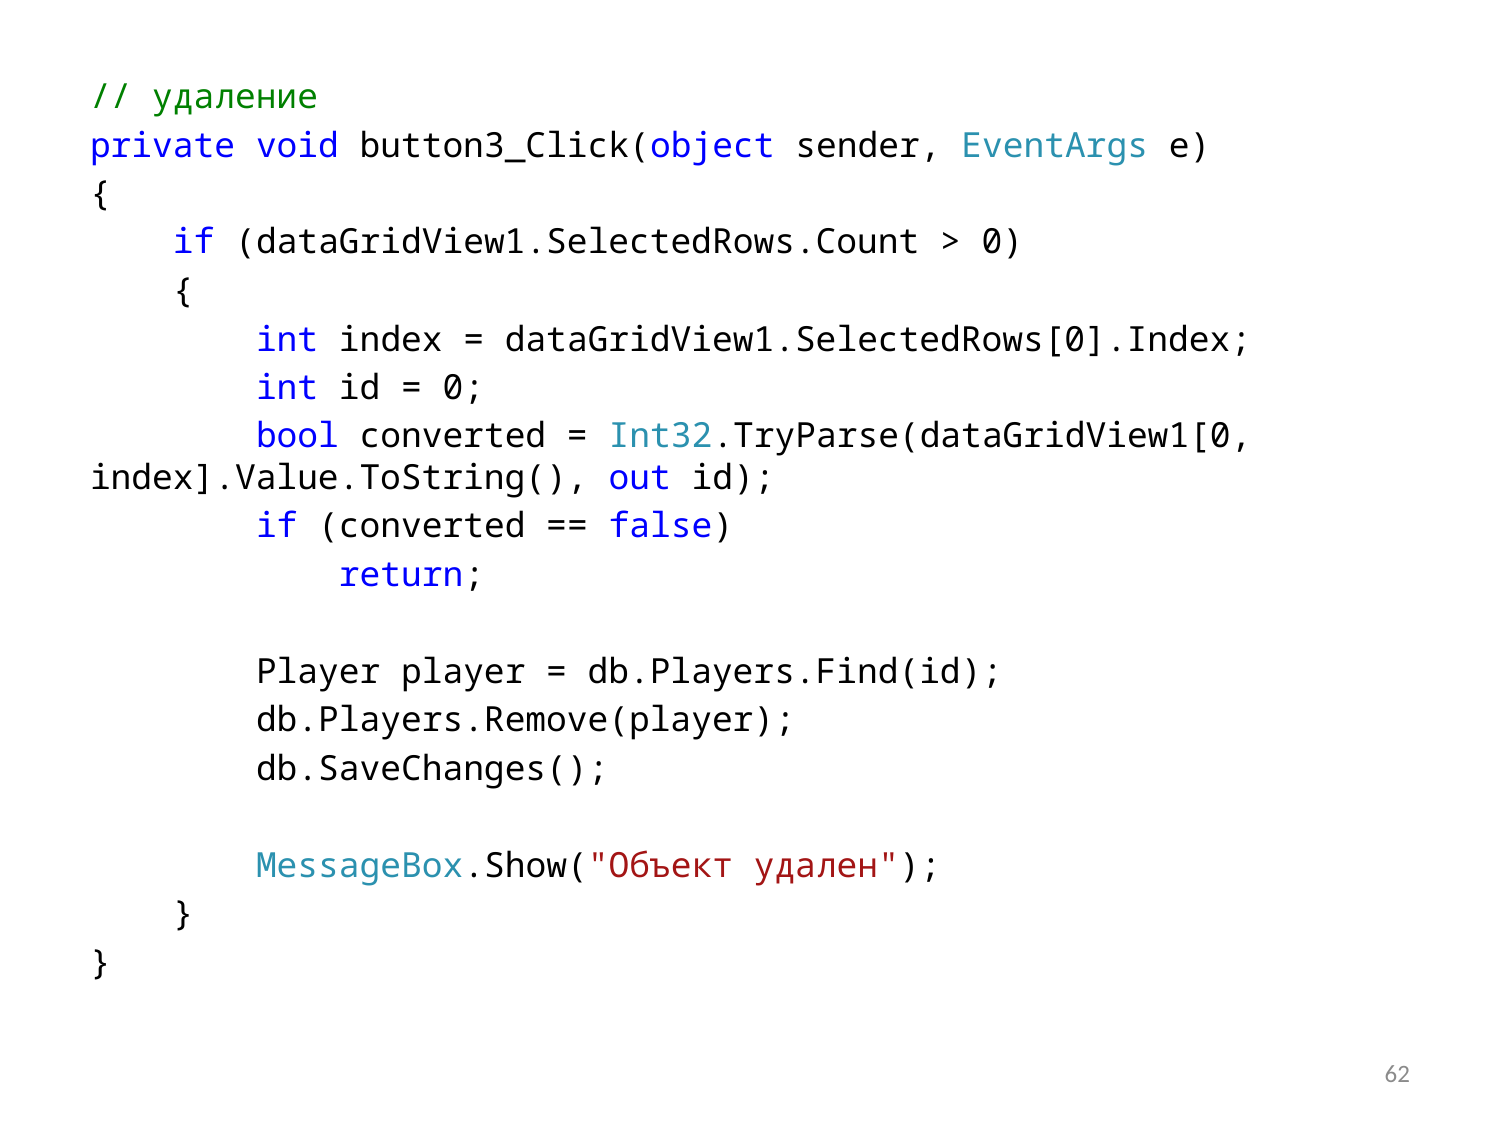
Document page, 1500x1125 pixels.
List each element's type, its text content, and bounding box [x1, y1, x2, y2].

list // удаление private void button3_Click(object sender, EventArgs e) { if (dataGridView1.SelectedRows.Count > 0) { int index = dataGridView1.SelectedRows[0].Index; int id = 0; bool converted = Int32.TryParse(dataGridView1[0, index].Value.ToString(), out id); if (converted == false) return; Player player = db.Players.Find(id); db.Players.Remove(player); db.SaveChanges(); MessageBox.Show("Объект удален"); } } [75, 66, 1425, 1005]
slide_number 62 [1074, 1042, 1425, 1103]
